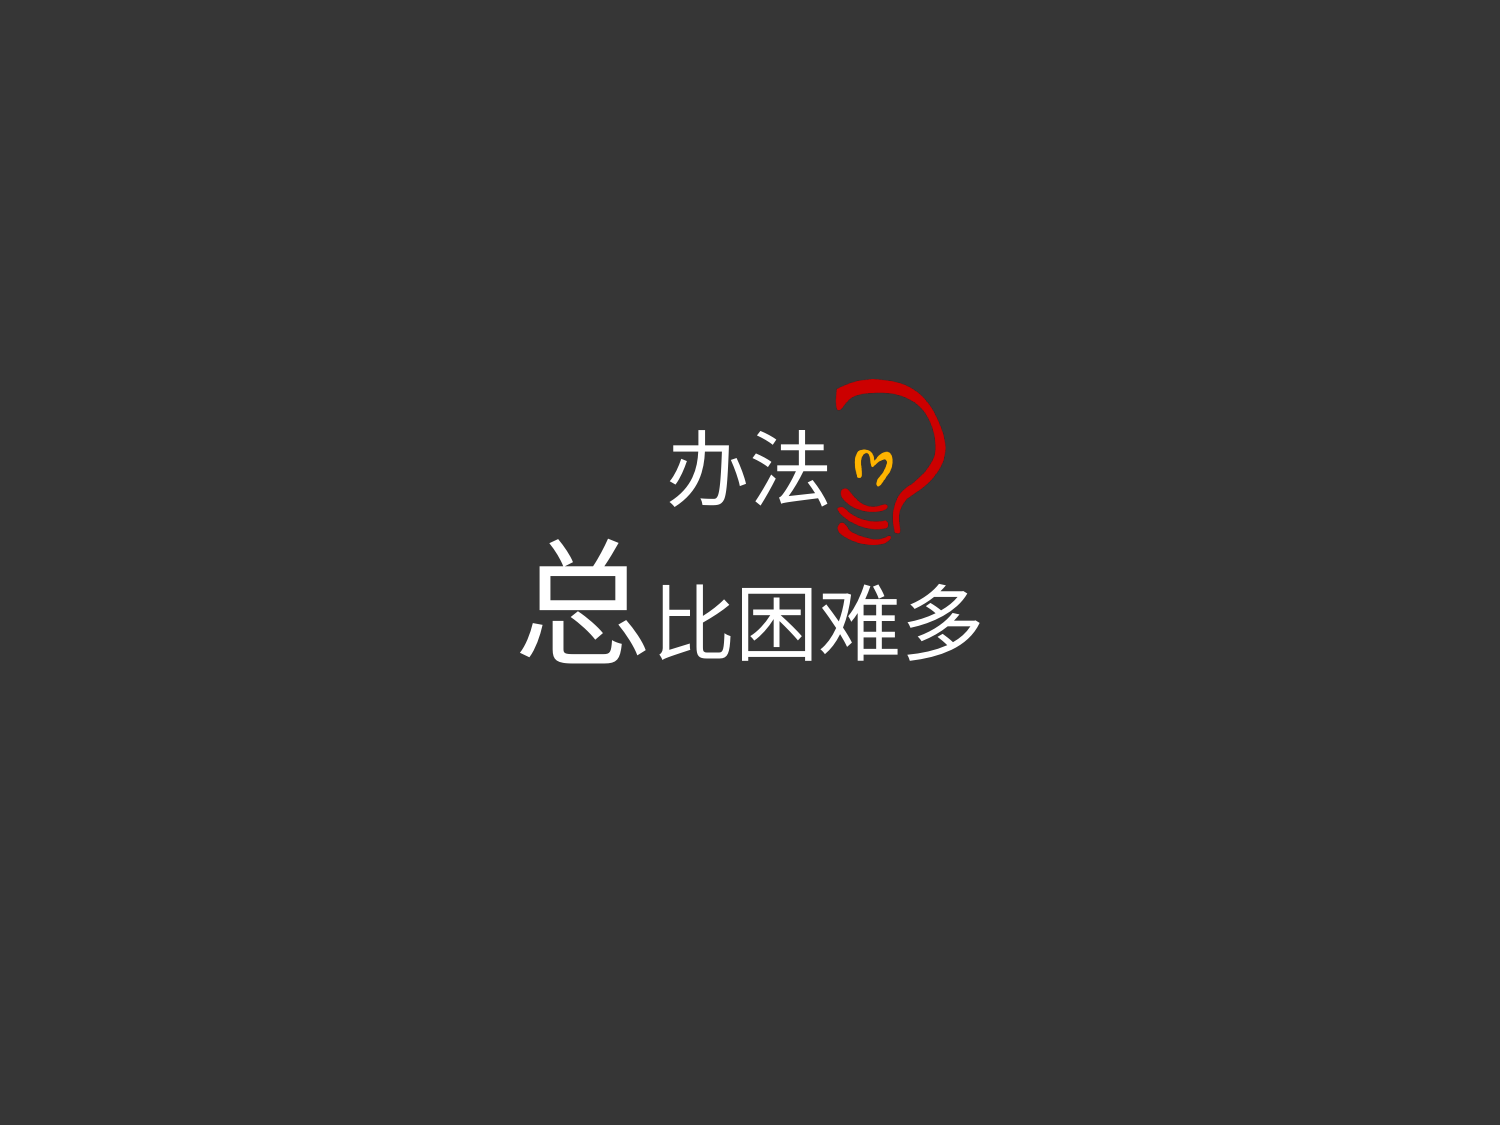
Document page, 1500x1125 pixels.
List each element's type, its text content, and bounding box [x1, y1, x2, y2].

text_box 办法 总比困难多 [332, 409, 1168, 690]
picture [808, 379, 974, 545]
